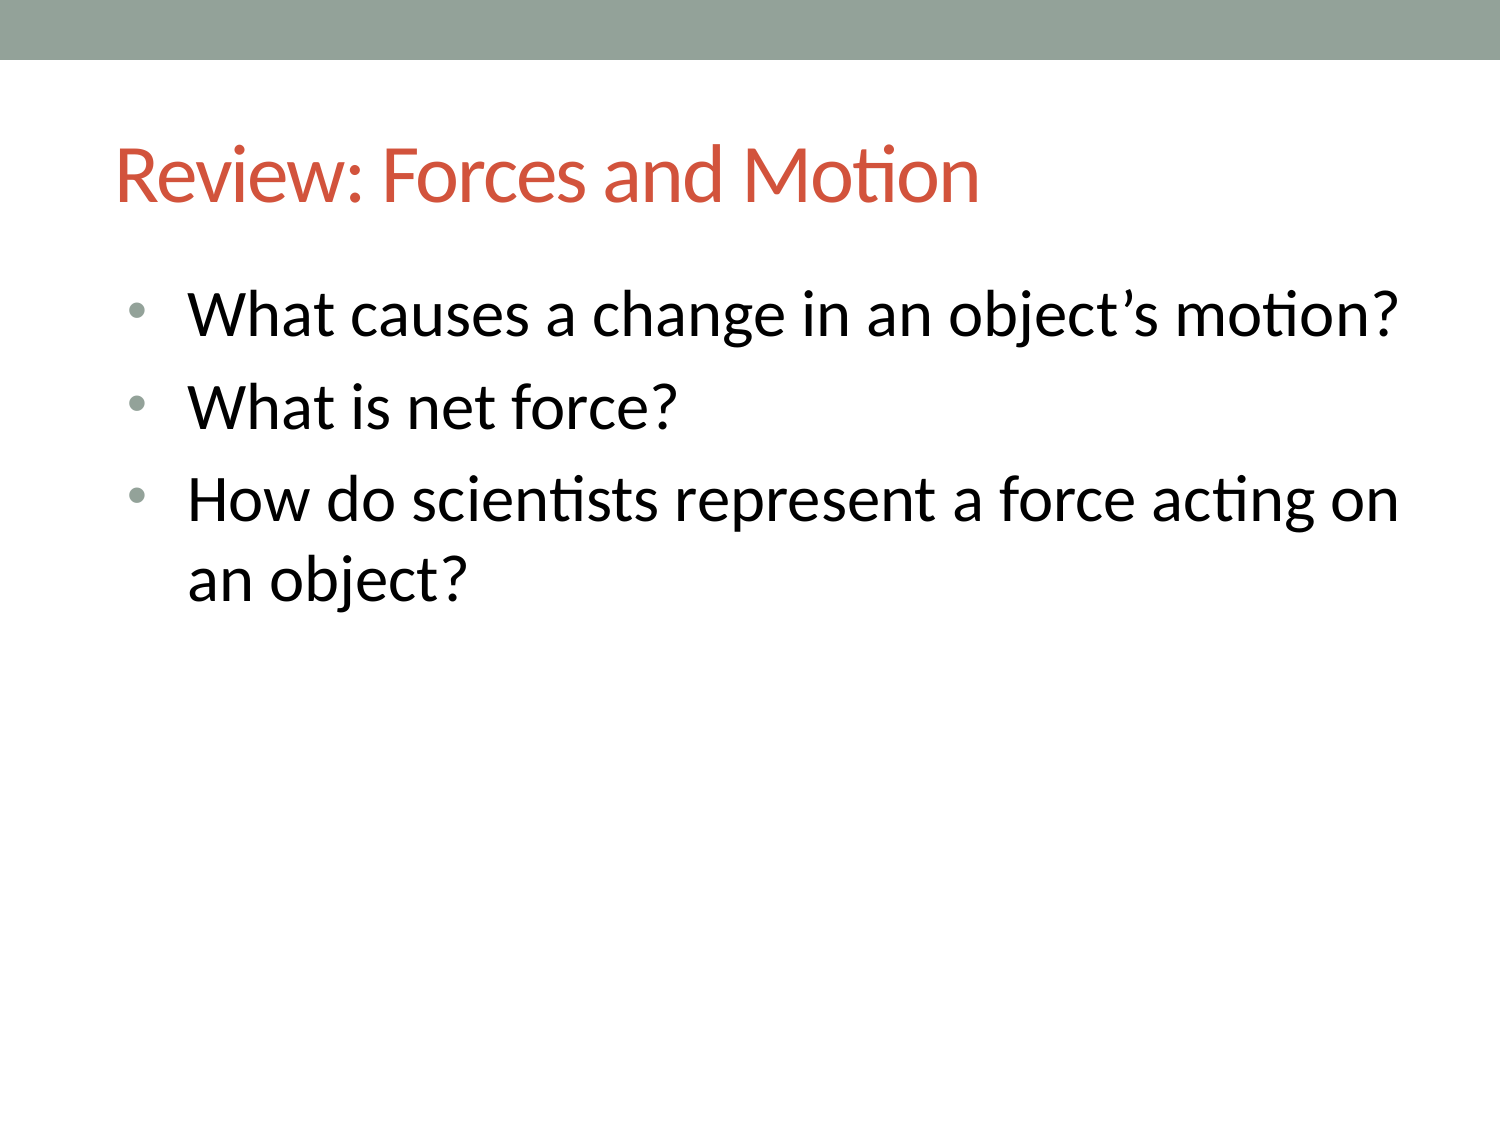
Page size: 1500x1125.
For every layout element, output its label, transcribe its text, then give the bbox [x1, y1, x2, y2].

title Review: Forces and Motion [99, 87, 1425, 250]
list What causes a change in an object’s motion? What is net force? How do scientists represent a force acting on an object? [112, 262, 1425, 1063]
